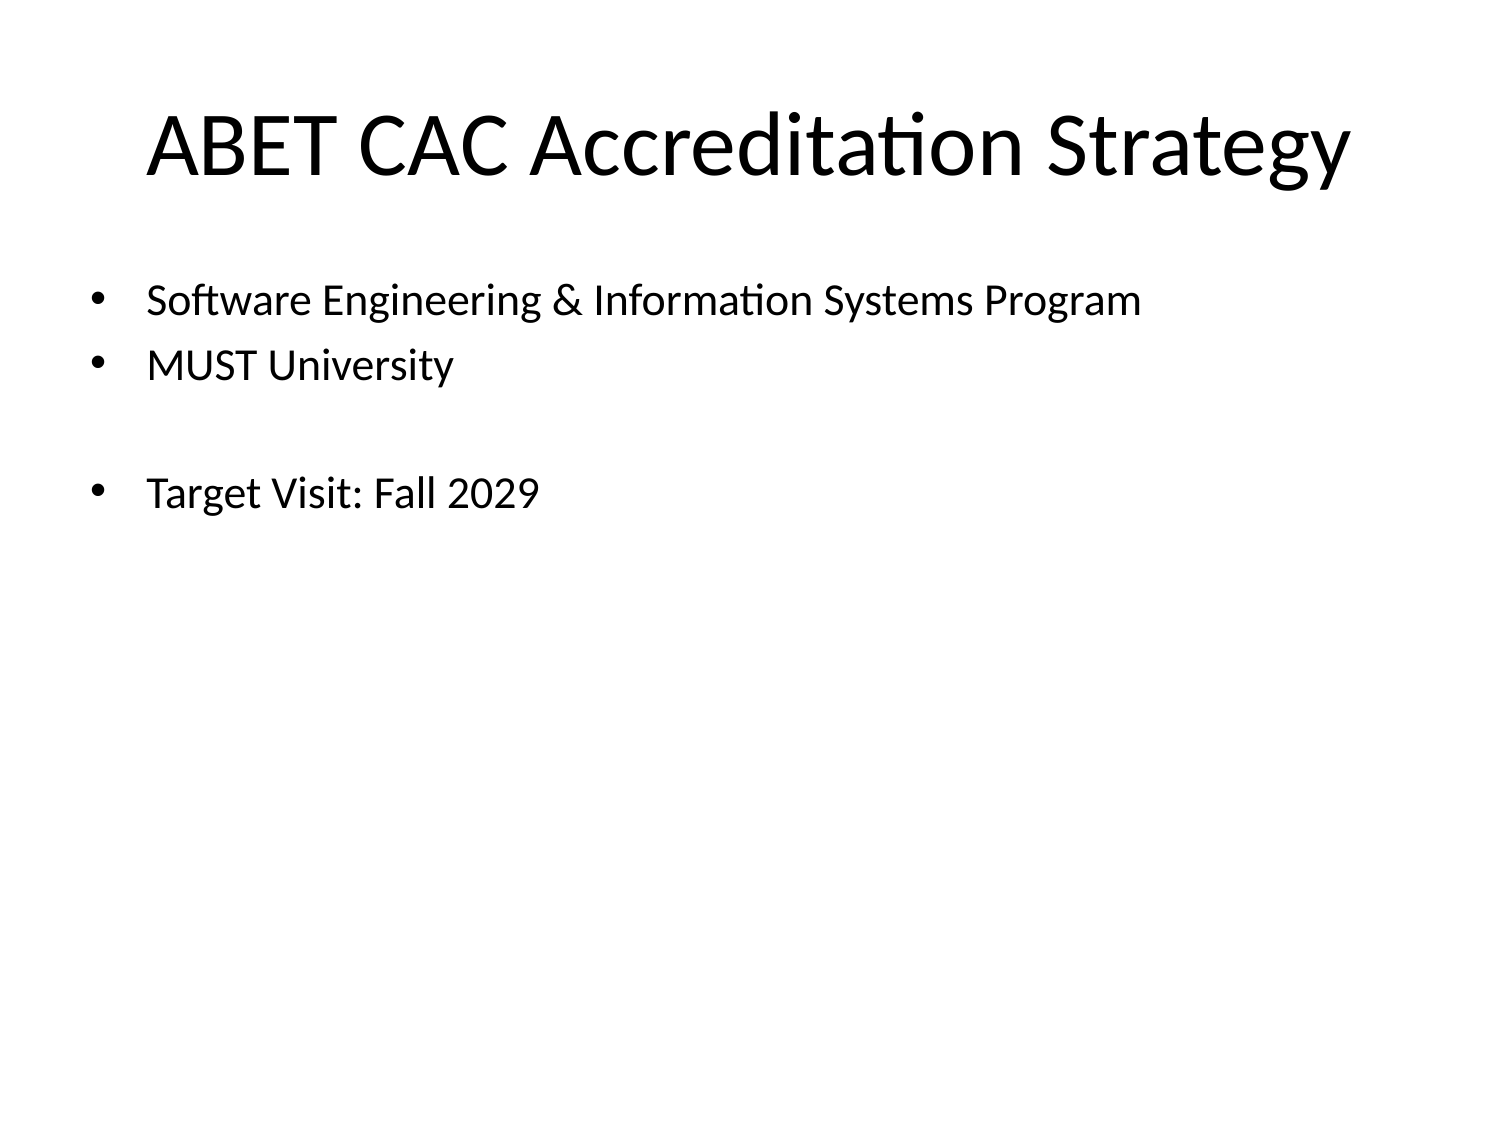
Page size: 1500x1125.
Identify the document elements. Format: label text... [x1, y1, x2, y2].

list Software Engineering & Information Systems Program MUST University Target Visit: Fall 2029 [75, 262, 1425, 1005]
title ABET CAC Accreditation Strategy [75, 45, 1425, 233]
